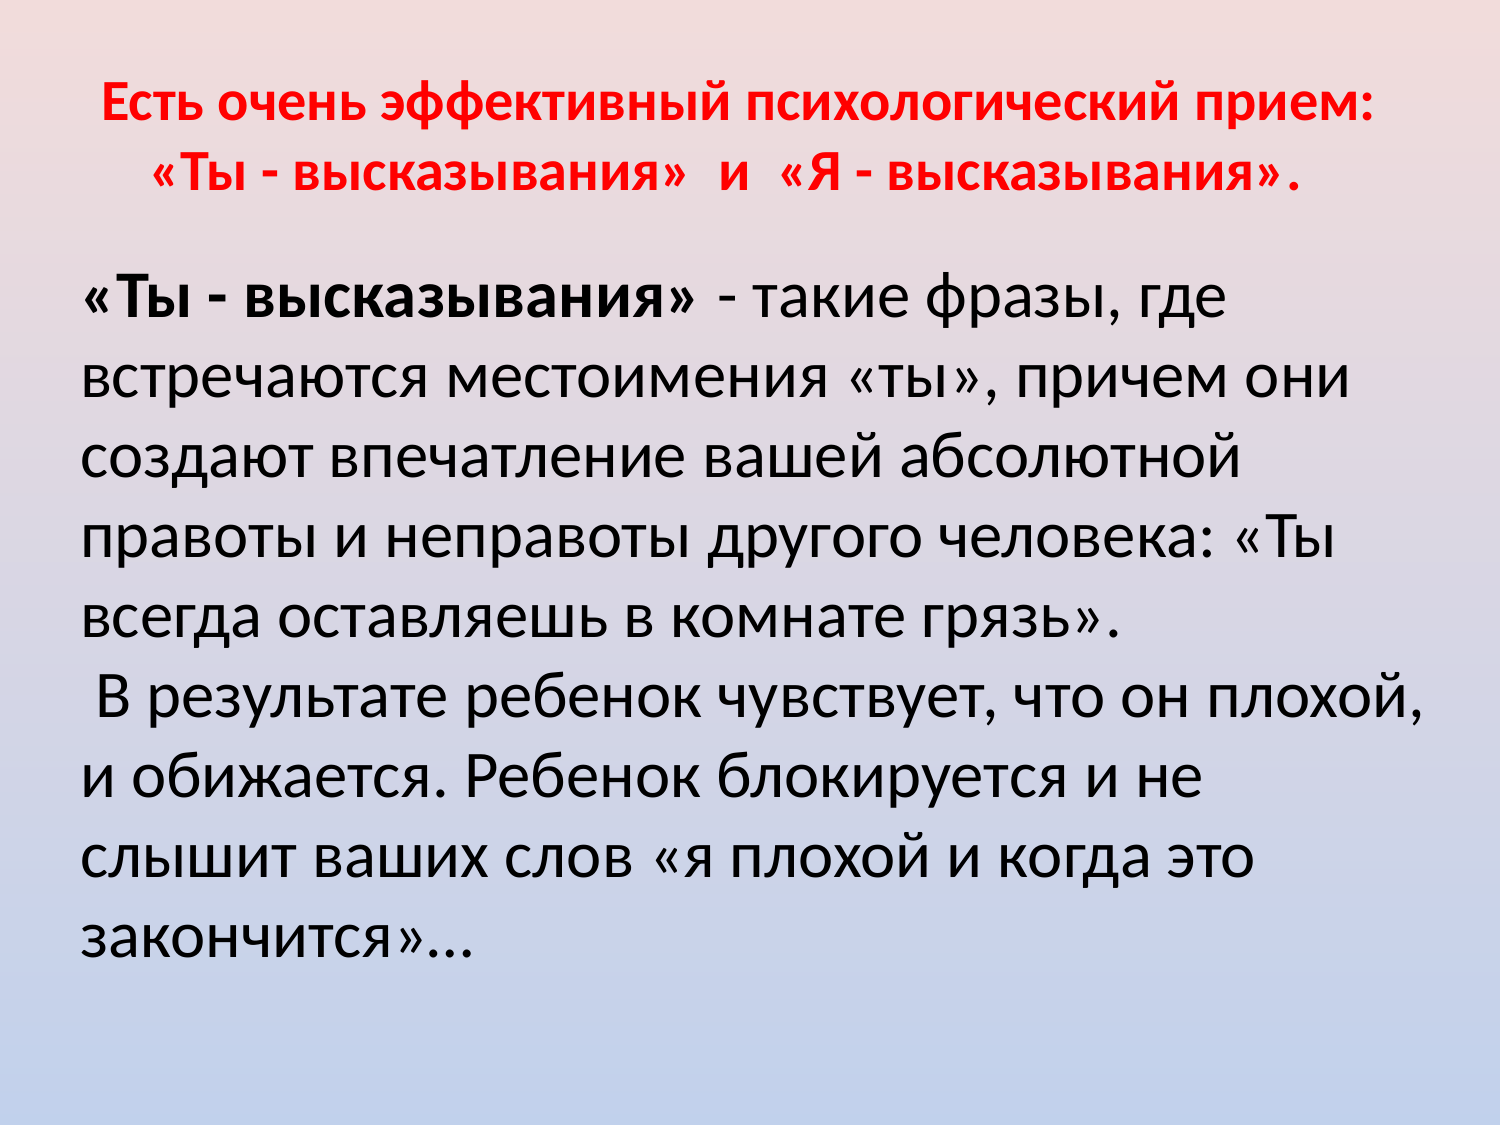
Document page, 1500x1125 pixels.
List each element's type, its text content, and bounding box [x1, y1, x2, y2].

text_box Есть очень эффективный психологический прием: «Ты - высказывания» и «Я - высказывания». [41, 54, 1424, 210]
text_box «Ты - высказывания» - такие фразы, где встречаются местоимения «ты», причем они создают впечатление вашей абсолютной правоты и неправоты другого человека: «Ты всегда оставляешь в комнате грязь». В результате ребенок чувствует, что он плохой, и обижается. Ребенок блокируется и не слышит ваших слов «я плохой и когда это закончится»… [64, 243, 1447, 979]
